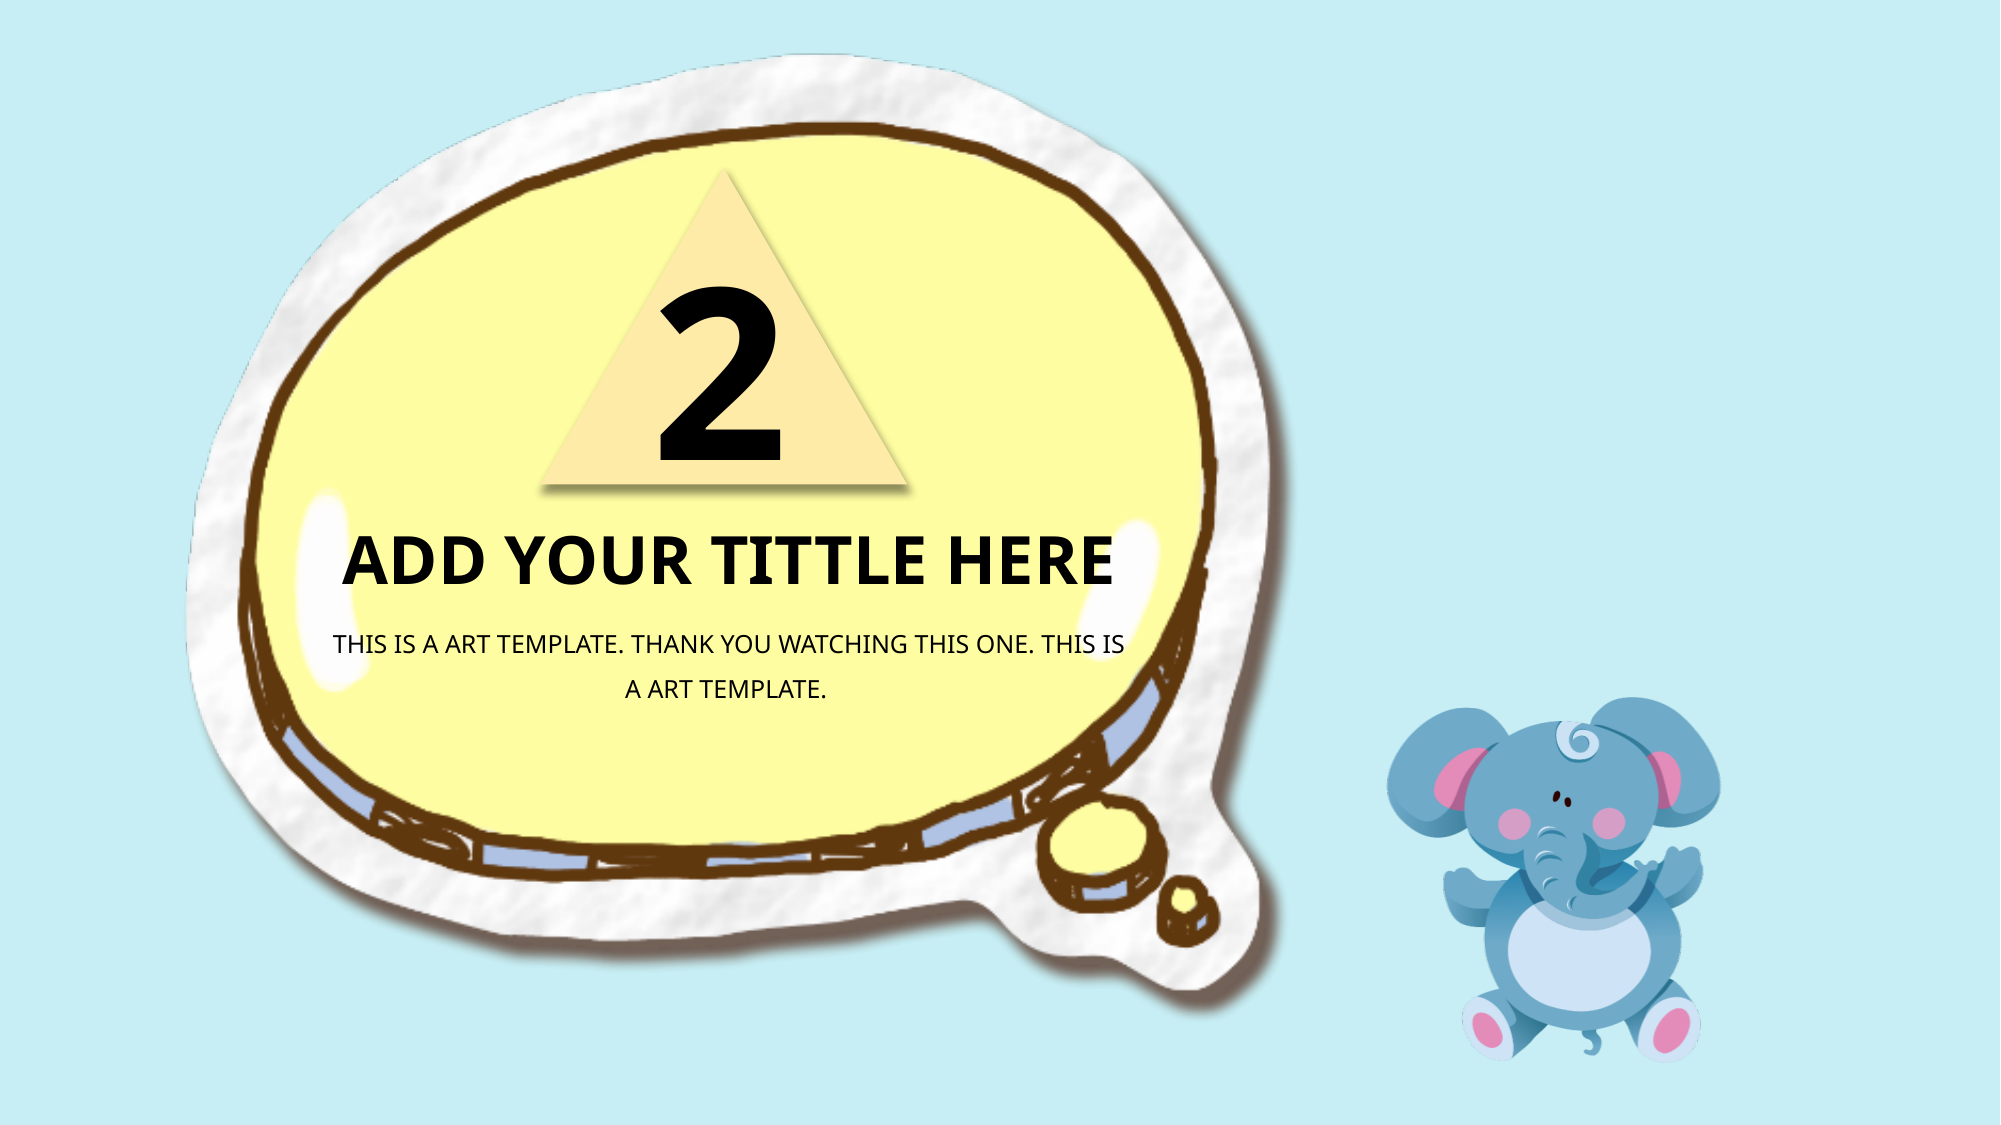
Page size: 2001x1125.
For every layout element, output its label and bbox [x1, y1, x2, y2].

picture [74, 0, 1865, 1125]
text_box [540, 167, 908, 520]
